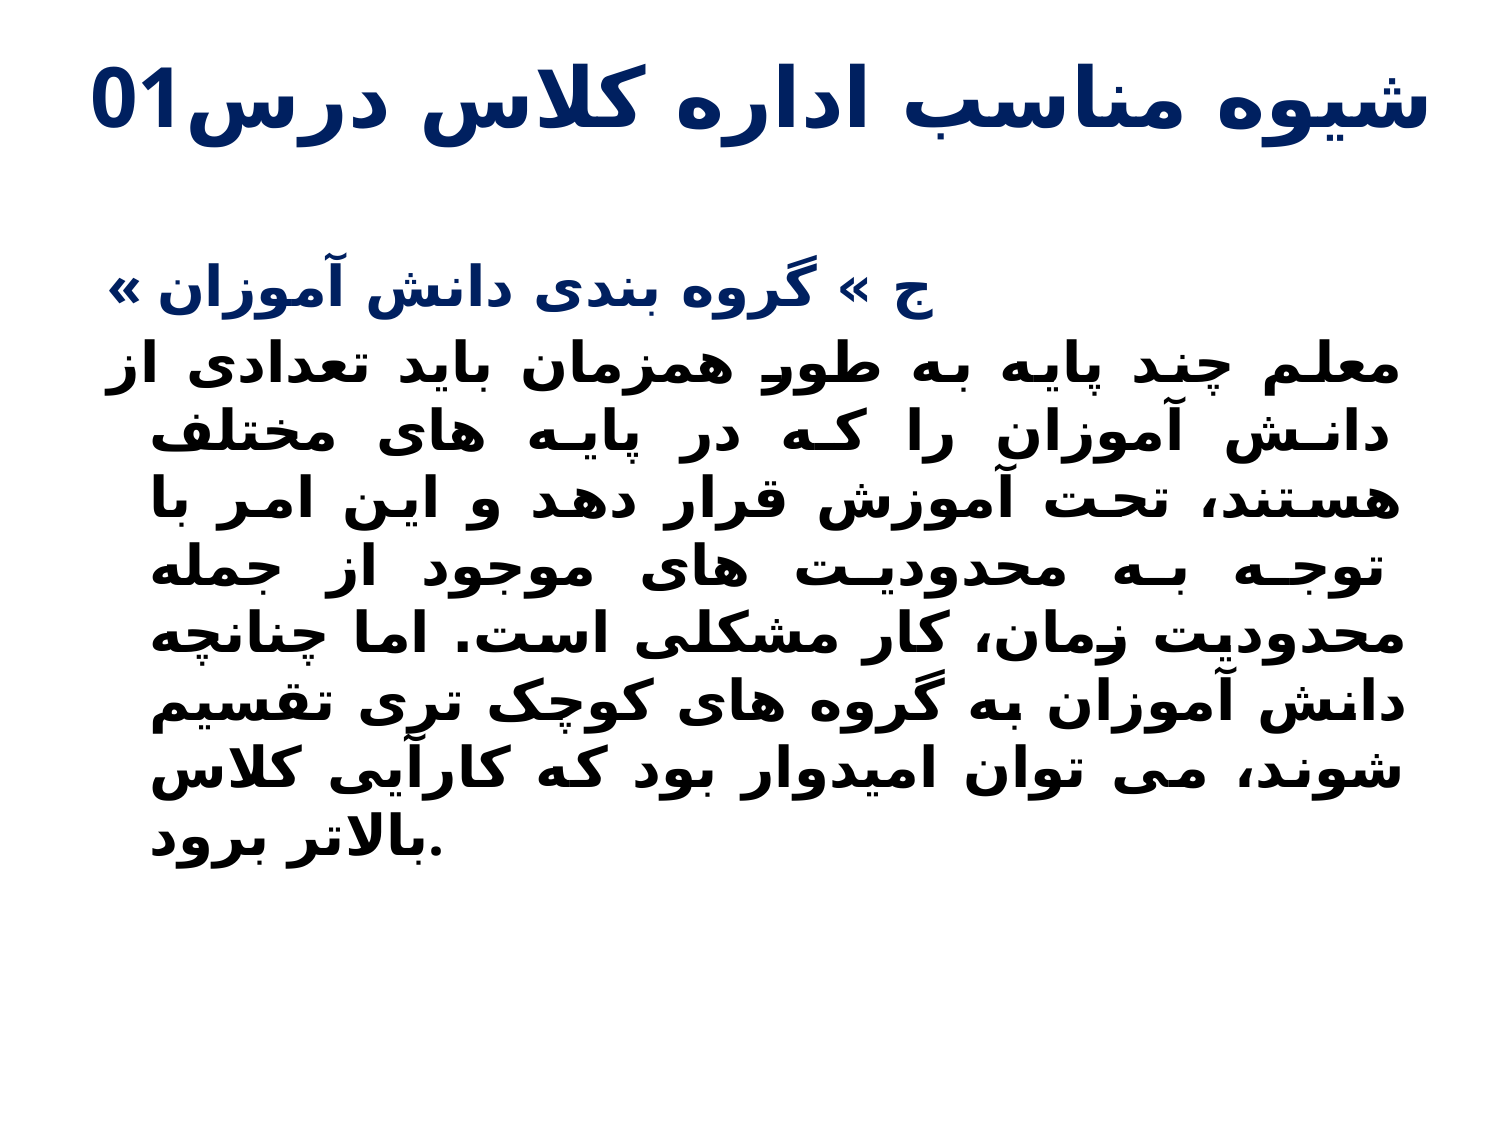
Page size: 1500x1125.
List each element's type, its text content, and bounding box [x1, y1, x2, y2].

list « ج » گروه بندی دانش آموزان معلم چند پایه به طور همزمان باید تعدادی از دانش آموزان را که در پایه های مختلف هستند، تحت آموزش قرار دهد و این امر با توجه به محدودیت های موجود از جمله محدودیت زمان، کار مشکلی است. اما چنانچه دانش آموزان به گروه های کوچک تری تقسیم شوند، می توان امیدوار بود که کارآیی کلاس بالاتر برود. [75, 243, 1425, 986]
title 01شیوه مناسب اداره کلاس درس [50, 24, 1475, 163]
